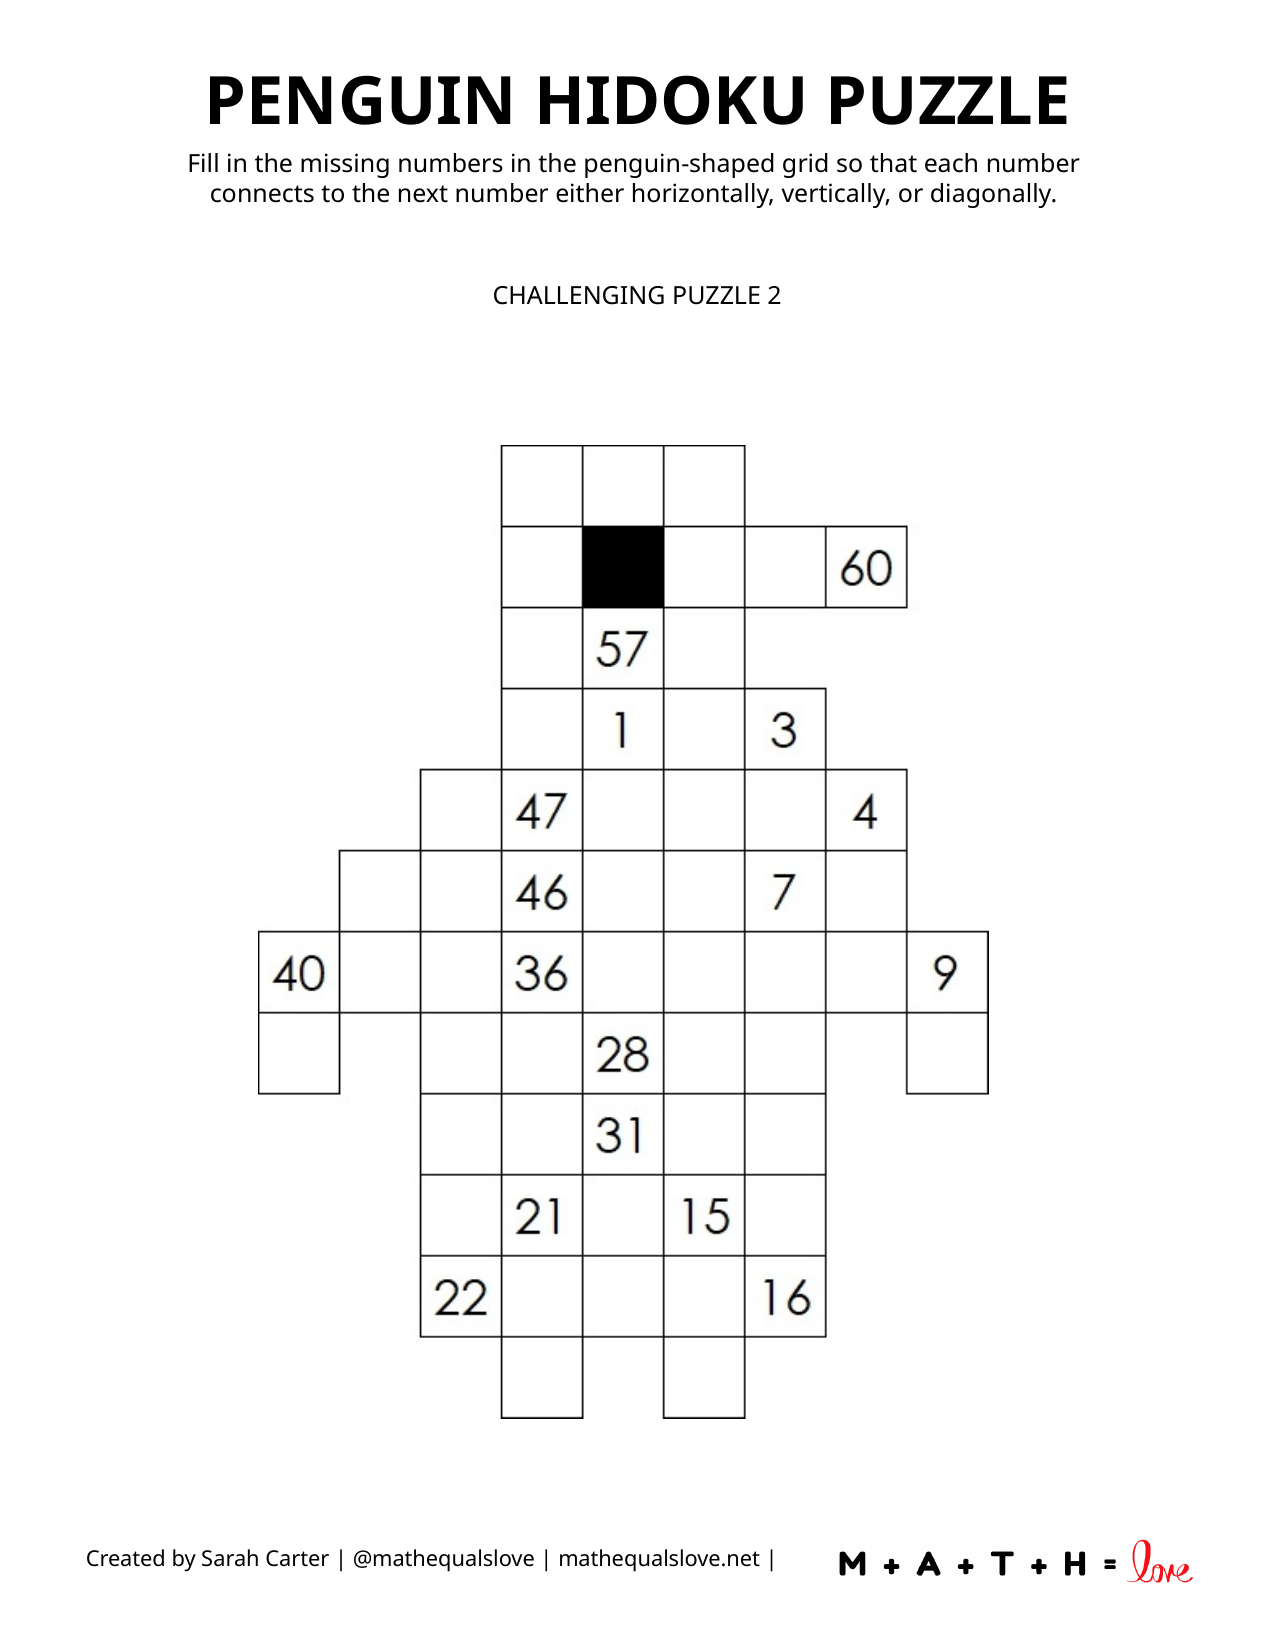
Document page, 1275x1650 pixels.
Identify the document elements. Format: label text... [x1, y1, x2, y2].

text_box Created by Sarah Carter | @mathequalslove | mathequalslove.net | [70, 1537, 826, 1579]
picture [257, 445, 989, 1420]
picture [826, 1536, 1203, 1588]
text_box CHALLENGING PUZZLE 2 [437, 279, 838, 330]
text_box Fill in the missing numbers in the penguin-shaped grid so that each number connects to the next number either horizontally, vertically, or diagonally. [0, 140, 1275, 216]
text_box PENGUIN HIDOKU PUZZLE [66, 50, 1211, 140]
